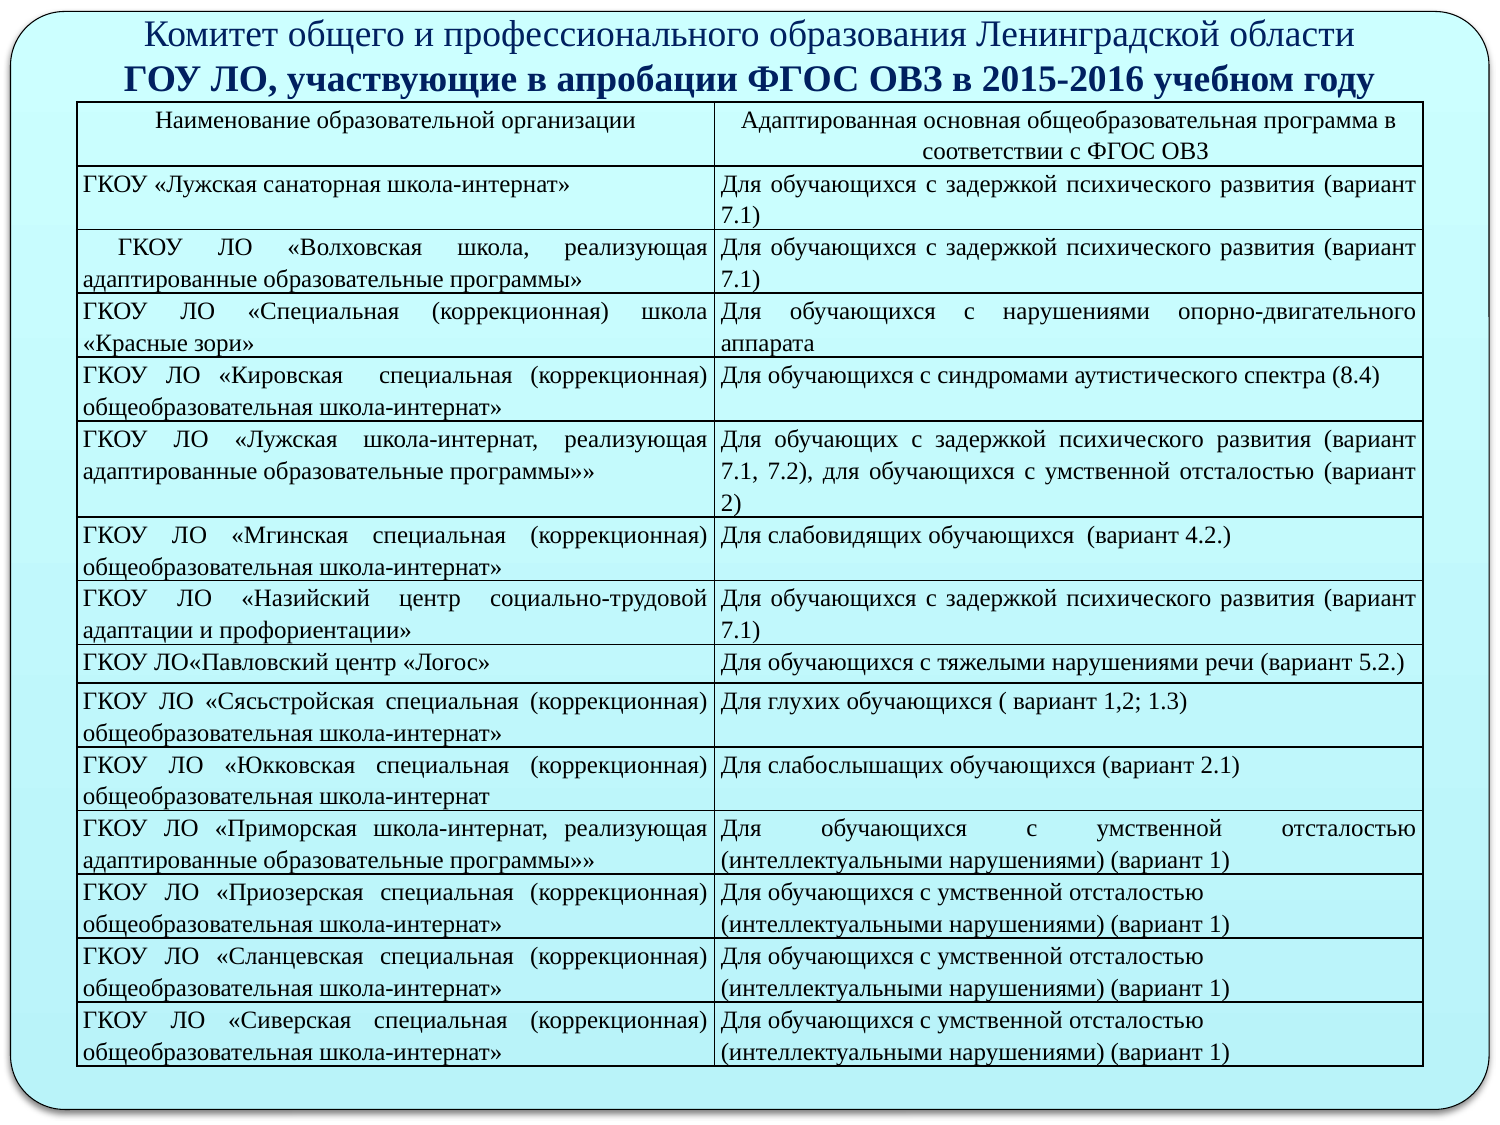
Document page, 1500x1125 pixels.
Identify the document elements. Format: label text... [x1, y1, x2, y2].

table_cell Для слабослышащих обучающихся (вариант 2.1) [715, 748, 1422, 810]
table_header Наименование образовательной организации [78, 103, 714, 165]
table_cell ГКОУ ЛО «Назийский центр социально-трудовой адаптации и профориентации» [78, 581, 714, 644]
table_cell ГКОУ ЛО «Мгинская специальная (коррекционная) общеобразовательная школа-интернат» [78, 518, 714, 580]
table_cell Для обучающихся с задержкой психического развития (вариант 7.1) [715, 167, 1422, 229]
table_cell ГКОУ ЛО «Сланцевская специальная (коррекционная) общеобразовательная школа-интернат» [78, 939, 714, 1001]
table_cell Для обучающихся с умственной отсталостью (интеллектуальными нарушениями) (вариант 1) [715, 1003, 1422, 1065]
table_cell ГКОУ ЛО «Сясьстройская специальная (коррекционная) общеобразовательная школа-интернат» [78, 684, 714, 746]
table_cell ГКОУ «Лужская санаторная школа-интернат» [78, 167, 714, 229]
table_cell Для обучающихся с тяжелыми нарушениями речи (вариант 5.2.) [715, 645, 1422, 682]
table_cell ГКОУ ЛО«Павловский центр «Логос» [78, 645, 714, 682]
table_cell ГКОУ ЛО «Приозерская специальная (коррекционная) общеобразовательная школа-интернат» [78, 875, 714, 937]
table_cell ГКОУ ЛО «Приморская школа-интернат, реализующая адаптированные образовательные программы»» [78, 811, 714, 873]
table_cell Для обучающих с задержкой психического развития (вариант 7.1, 7.2), для обучающихся с умственной отсталостью (вариант 2) [715, 422, 1422, 516]
table_cell Для обучающихся с умственной отсталостью (интеллектуальными нарушениями) (вариант 1) [715, 939, 1422, 1001]
title Комитет общего и профессионального образования Ленинградской области ГОУ ЛО, участвующие в апробации ФГОС ОВЗ в 2015-2016 учебном году [0, 30, 1500, 114]
table_cell ГКОУ ЛО «Специальная (коррекционная) школа «Красные зори» [78, 294, 714, 356]
table_cell ГКОУ ЛО «Юкковская специальная (коррекционная) общеобразовательная школа-интернат [78, 748, 714, 810]
table_cell Для обучающихся с задержкой психического развития (вариант 7.1) [715, 230, 1422, 292]
table_cell Для обучающихся с синдромами аутистического спектра (8.4) [715, 358, 1422, 420]
table_cell Для обучающихся с умственной отсталостью (интеллектуальными нарушениями) (вариант 1) [715, 811, 1422, 873]
table_header Адаптированная основная общеобразовательная программа в соответствии с ФГОС ОВЗ [715, 103, 1422, 165]
table_cell Для глухих обучающихся ( вариант 1,2; 1.3) [715, 684, 1422, 746]
table_cell Для обучающихся с умственной отсталостью (интеллектуальными нарушениями) (вариант 1) [715, 875, 1422, 937]
table_cell ГКОУ ЛО «Волховская школа, реализующая адаптированные образовательные программы» [78, 230, 714, 292]
table_cell Для обучающихся с нарушениями опорно-двигательного аппарата [715, 294, 1422, 356]
table_cell Для слабовидящих обучающихся (вариант 4.2.) [715, 518, 1422, 580]
table_cell Для обучающихся с задержкой психического развития (вариант 7.1) [715, 581, 1422, 644]
table_cell ГКОУ ЛО «Лужская школа-интернат, реализующая адаптированные образовательные программы»» [78, 422, 714, 516]
table_cell ГКОУ ЛО «Сиверская специальная (коррекционная) общеобразовательная школа-интернат» [78, 1003, 714, 1065]
table_cell ГКОУ ЛО «Кировская специальная (коррекционная) общеобразовательная школа-интернат» [78, 358, 714, 420]
